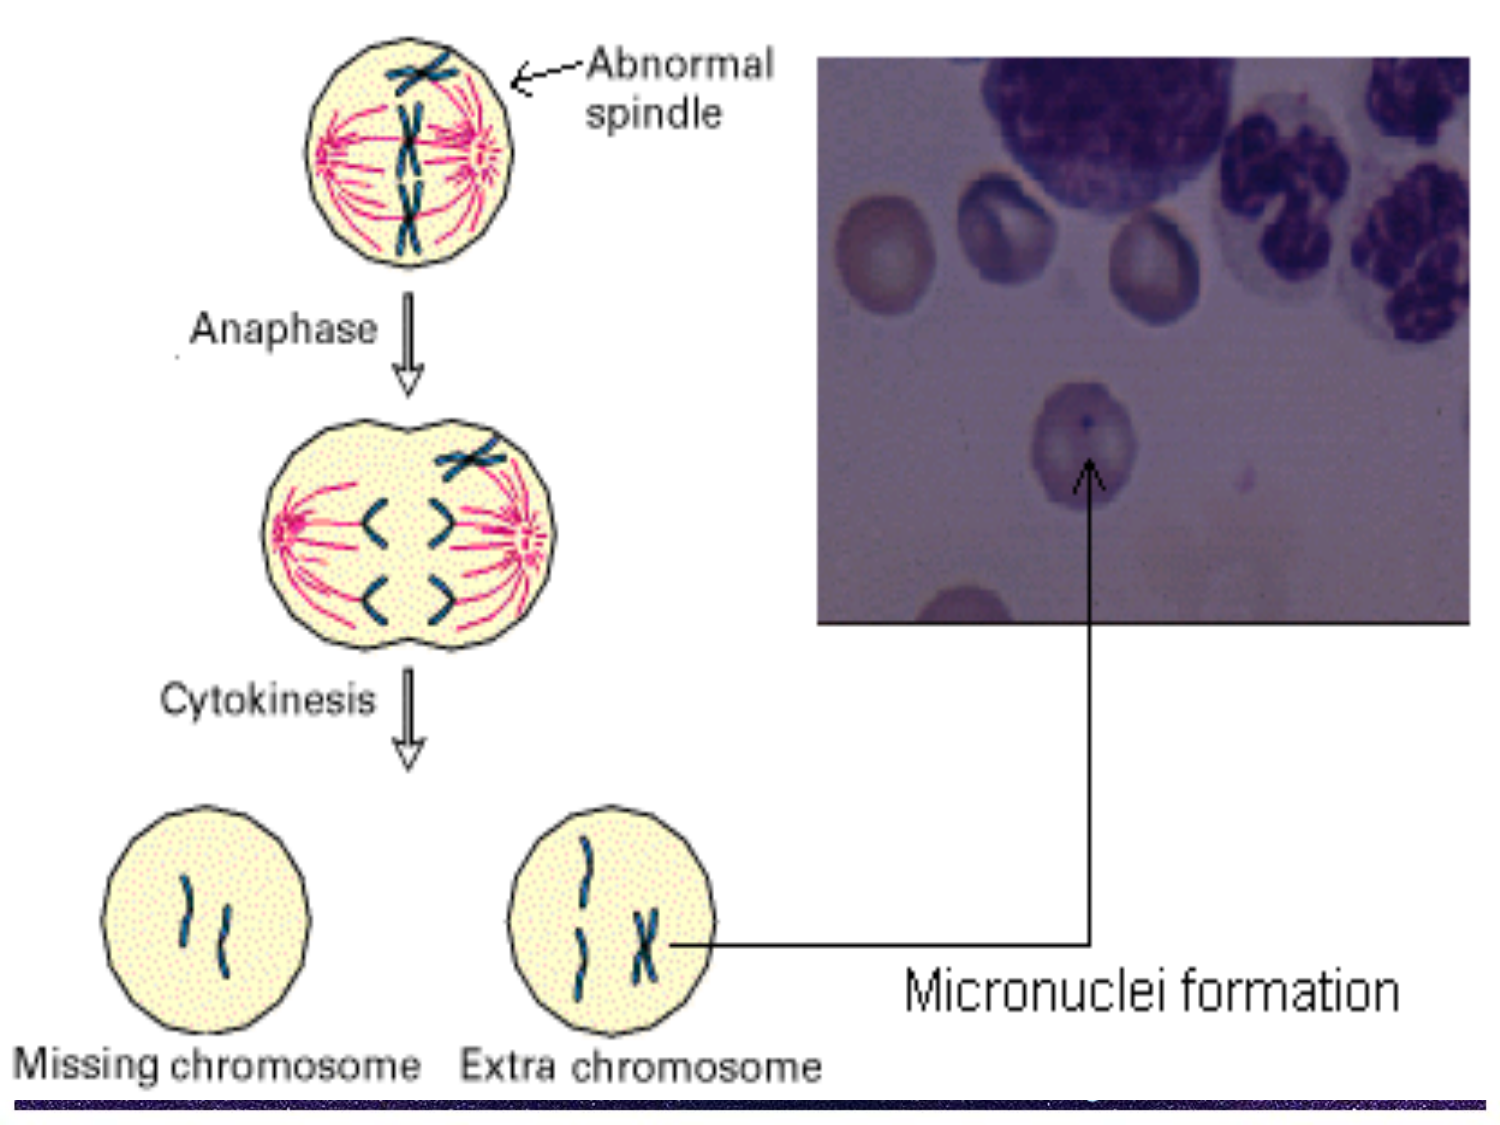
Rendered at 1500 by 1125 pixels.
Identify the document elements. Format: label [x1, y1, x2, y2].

picture [0, 1101, 1500, 1125]
list [0, 0, 1500, 1101]
